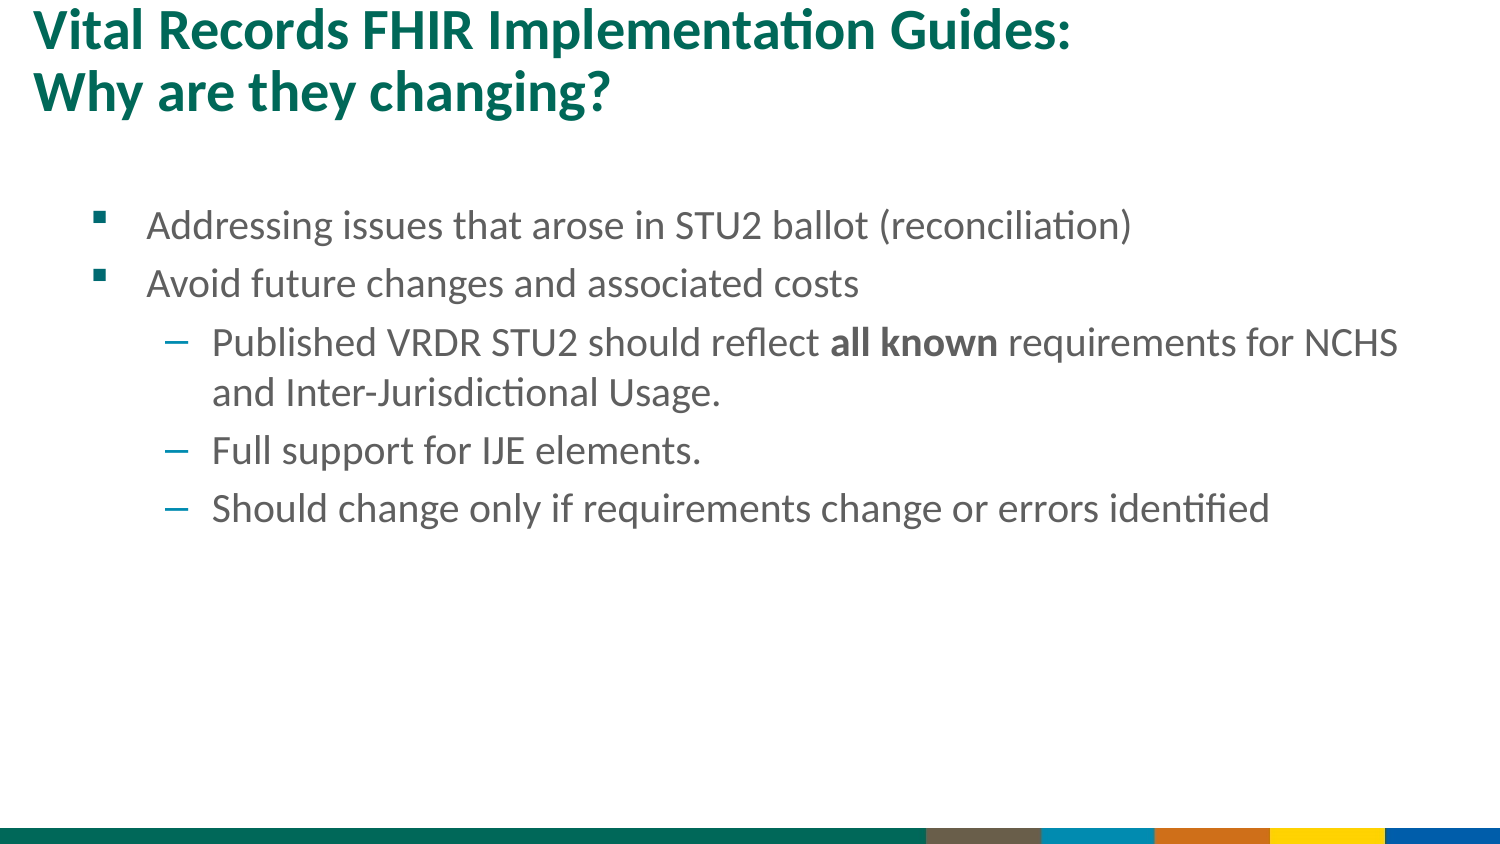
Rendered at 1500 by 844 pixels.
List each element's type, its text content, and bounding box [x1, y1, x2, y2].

title Vital Records FHIR Implementation Guides: Why are they changing? [19, 44, 1466, 131]
picture [0, 828, 1042, 844]
list Addressing issues that arose in STU2 ballot (reconciliation) Avoid future changes and associated costs Published VRDR STU2 should reflect all known requirements for NCHS and Inter-Jurisdictional Usage. Full support for IJE elements. Should change only if requirements change or errors identified [75, 190, 1425, 739]
picture [1154, 828, 1500, 844]
